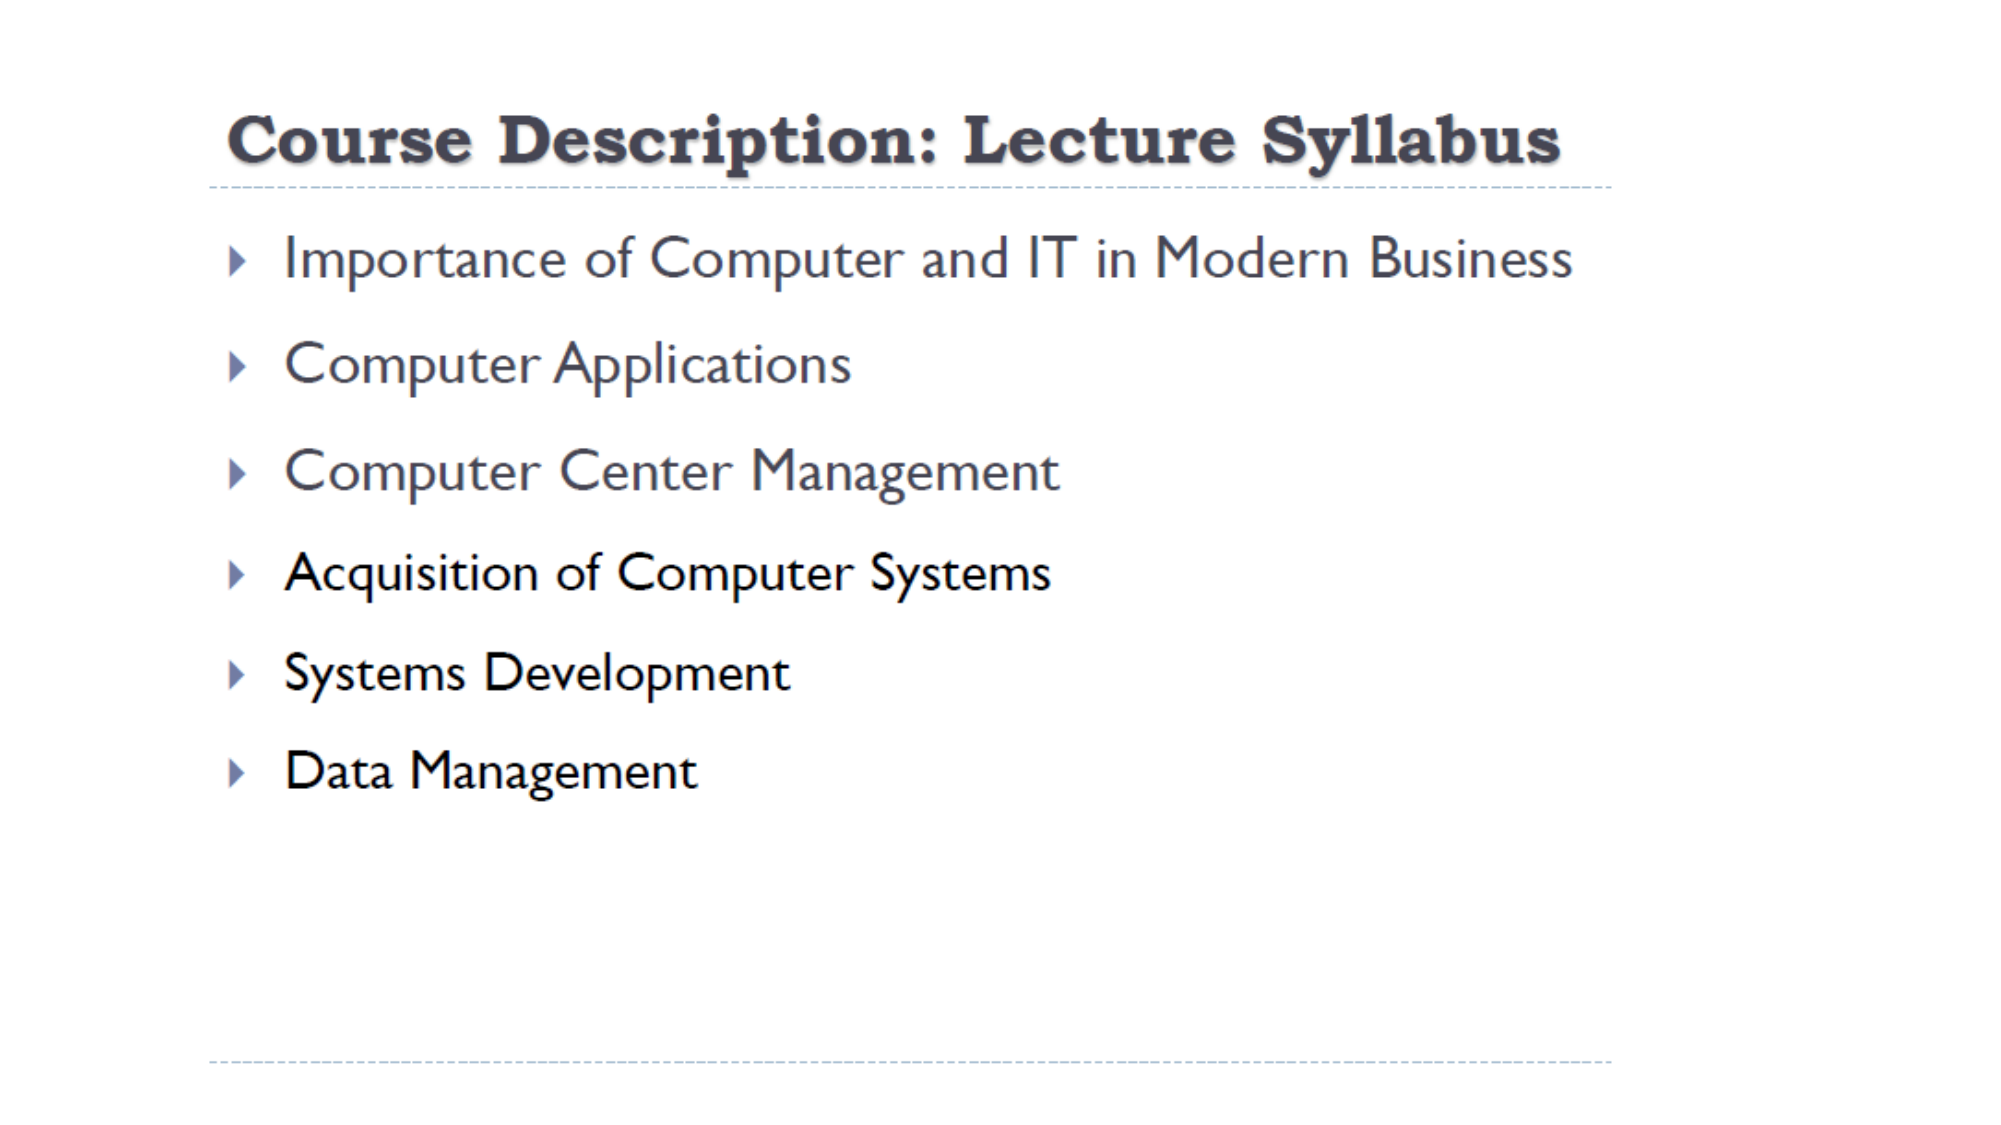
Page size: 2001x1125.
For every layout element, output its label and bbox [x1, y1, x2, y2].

picture [197, 45, 1657, 1067]
